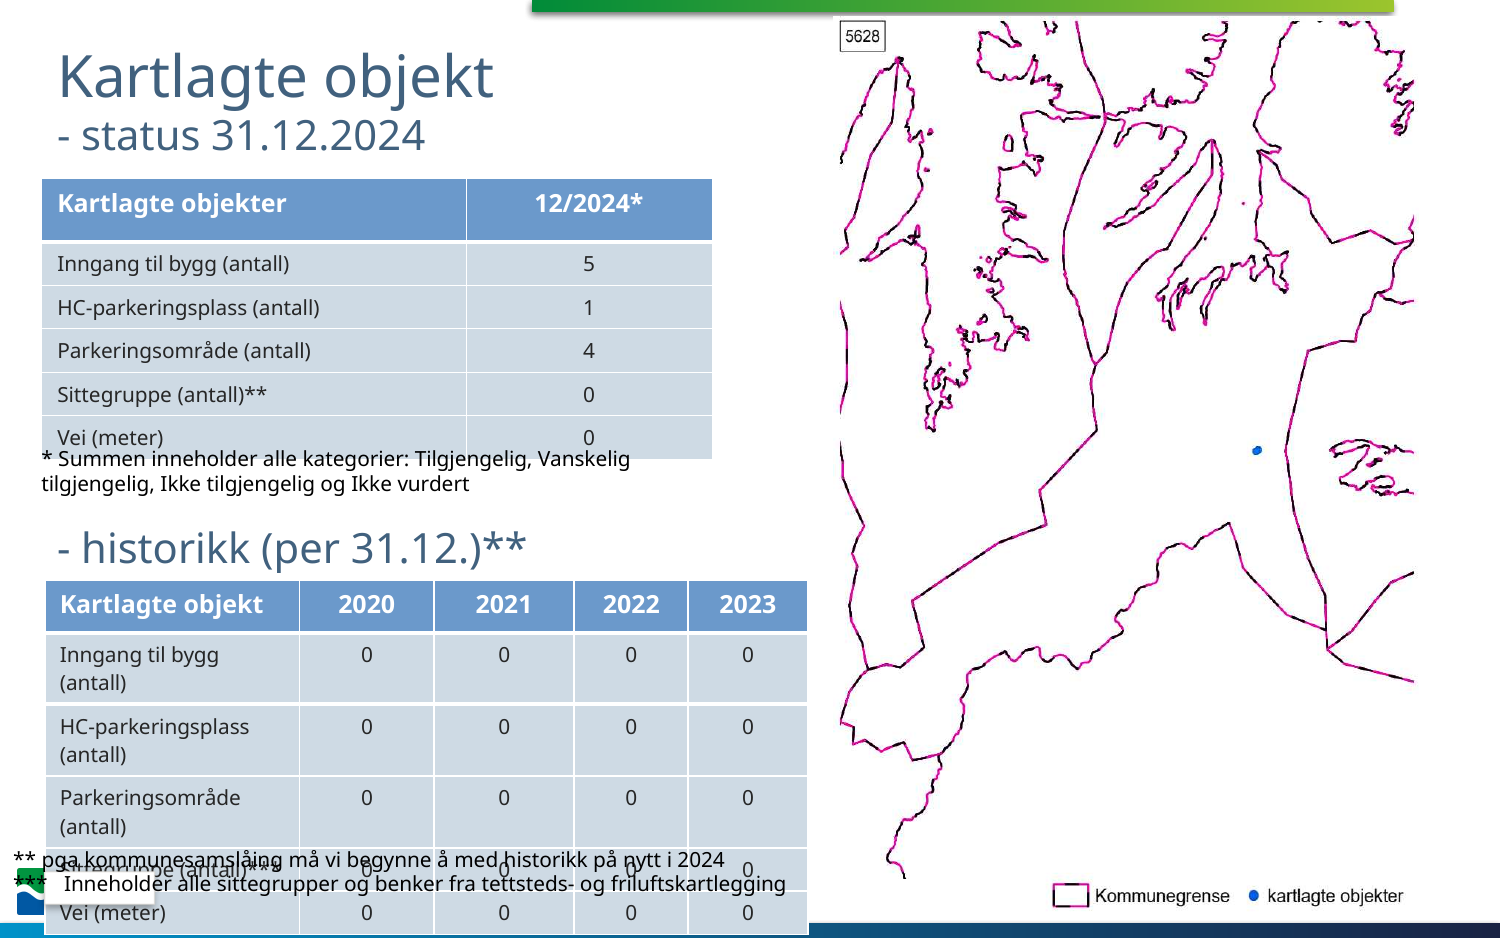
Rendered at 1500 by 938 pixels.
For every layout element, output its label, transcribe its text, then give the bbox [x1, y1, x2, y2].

table_cell 0 [689, 892, 807, 934]
table_cell 0 [575, 635, 687, 702]
table_cell Inngang til bygg (antall) [46, 635, 299, 702]
table_cell HC-parkeringsplass (antall) [46, 706, 299, 775]
table_cell 0 [467, 373, 712, 415]
text_box * Summen inneholder alle kategorier: Tilgjengelig, Vanskelig tilgjengelig, Ikke tilgjengelig og Ikke vurdert [26, 438, 711, 504]
table_cell 0 [689, 777, 807, 847]
table_cell 0 [300, 904, 433, 934]
table_header 12/2024* [467, 179, 712, 240]
table_header 2020 [300, 581, 433, 631]
table_cell Parkeringsområde (antall) [42, 329, 466, 372]
table_cell 0 [575, 777, 687, 838]
picture [833, 16, 1419, 913]
table_cell 0 [435, 777, 573, 838]
table_cell Vei (meter) [46, 904, 299, 934]
table_header Kartlagte objekt [46, 581, 299, 631]
table_cell 0 [435, 706, 573, 775]
table_cell Inngang til bygg (antall) [42, 244, 466, 285]
table_cell HC-parkeringsplass (antall) [42, 286, 466, 328]
text_box Kartlagte objekt - status 31.12.2024 [42, 24, 828, 167]
table_cell 4 [467, 329, 712, 372]
table_cell 0 [689, 706, 807, 775]
table_cell 1 [467, 286, 712, 328]
table_header 2021 [435, 581, 573, 631]
table_header 2023 [689, 581, 807, 631]
table_cell Vei (meter) [42, 416, 466, 438]
text_box ** pga kommunesamslåing må vi begynne å med historikk på nytt i 2024 *** Inneholder alle sittegrupper og benker fra tettsteds- og friluftskartlegging [0, 838, 802, 904]
table_cell 0 [300, 706, 433, 775]
text_box - historikk (per 31.12.)** [42, 496, 828, 580]
table_header Kartlagte objekter [42, 179, 466, 240]
table_cell 0 [467, 416, 712, 459]
table_cell 5 [467, 244, 712, 285]
table_cell 0 [300, 777, 433, 838]
table_cell 0 [300, 635, 433, 702]
table_cell Sittegruppe (antall)** [42, 373, 466, 415]
table_cell 0 [802, 849, 807, 890]
table_cell 0 [435, 635, 573, 702]
table_cell 0 [575, 904, 687, 934]
table_header 2022 [575, 581, 687, 631]
table_cell 0 [689, 635, 807, 702]
table_cell Parkeringsområde (antall) [46, 777, 299, 838]
table_cell 0 [575, 706, 687, 775]
table_cell 0 [435, 904, 573, 934]
